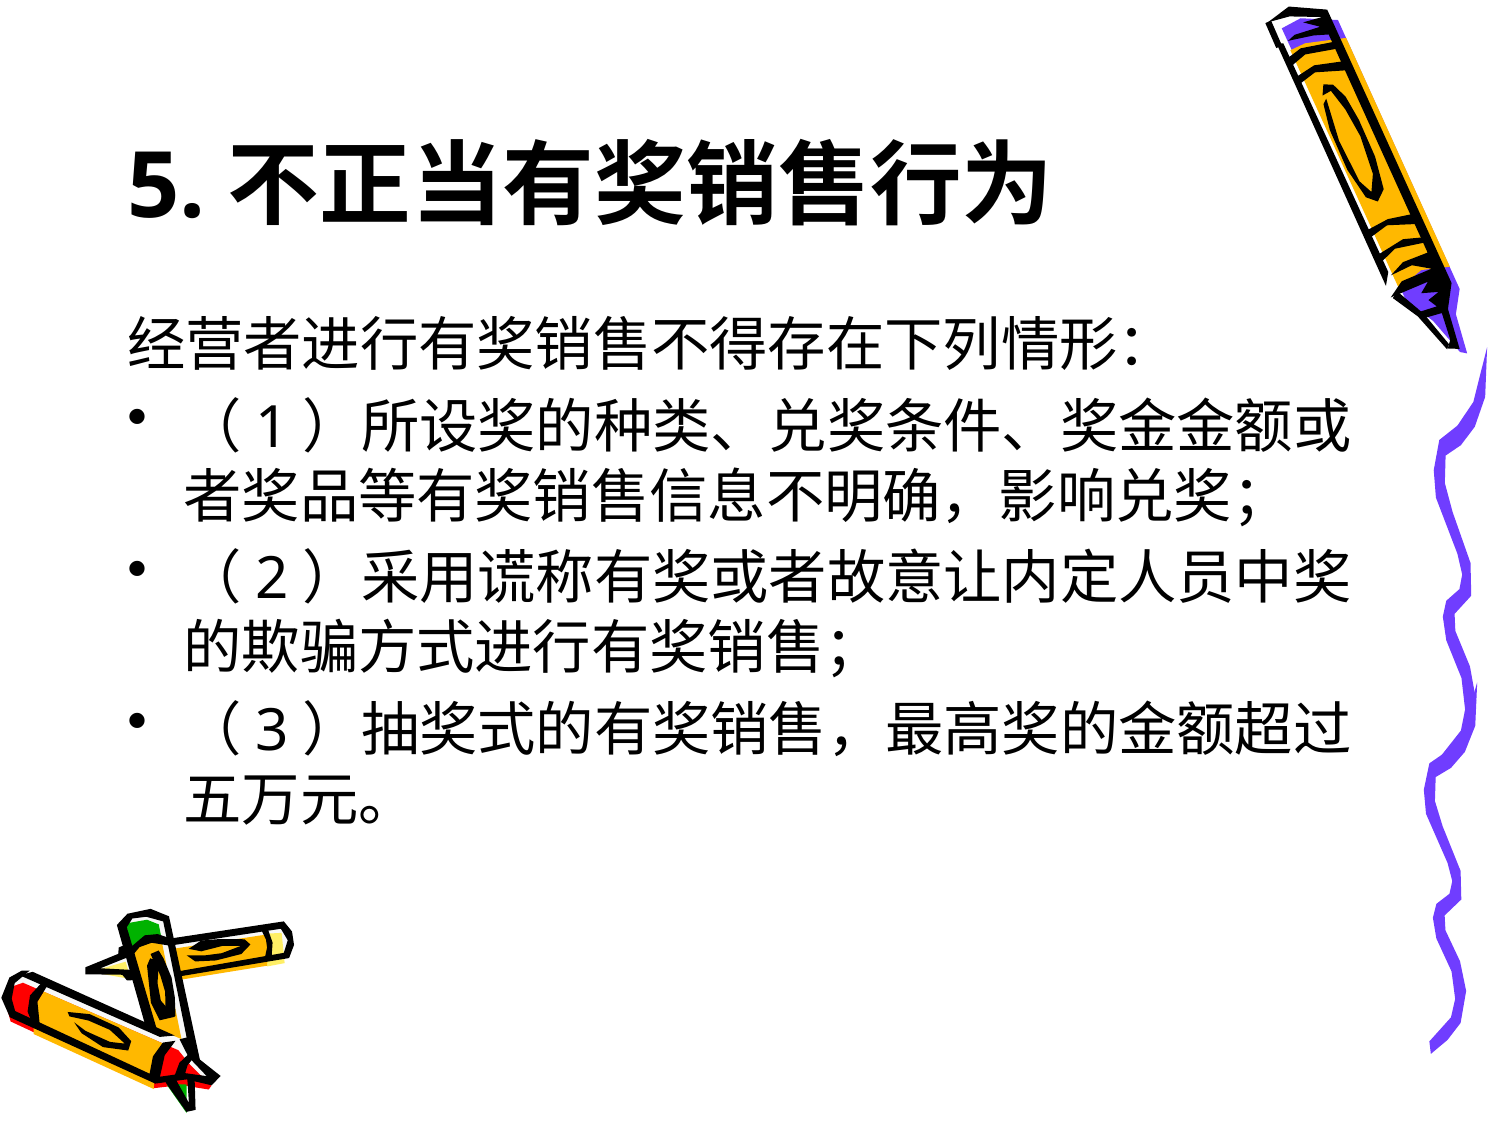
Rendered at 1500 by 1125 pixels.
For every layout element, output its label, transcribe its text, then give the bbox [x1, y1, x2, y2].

title 5.不正当有奖销售行为 [112, 24, 1240, 244]
list 经营者进行有奖销售不得存在下列情形： （1）所设奖的种类、兑奖条件、奖金金额或者奖品等有奖销售信息不明确，影响兑奖； （2）采用谎称有奖或者故意让内定人员中奖的欺骗方式进行有奖销售； （3）抽奖式的有奖销售，最高奖的金额超过五万元。 [112, 299, 1376, 901]
